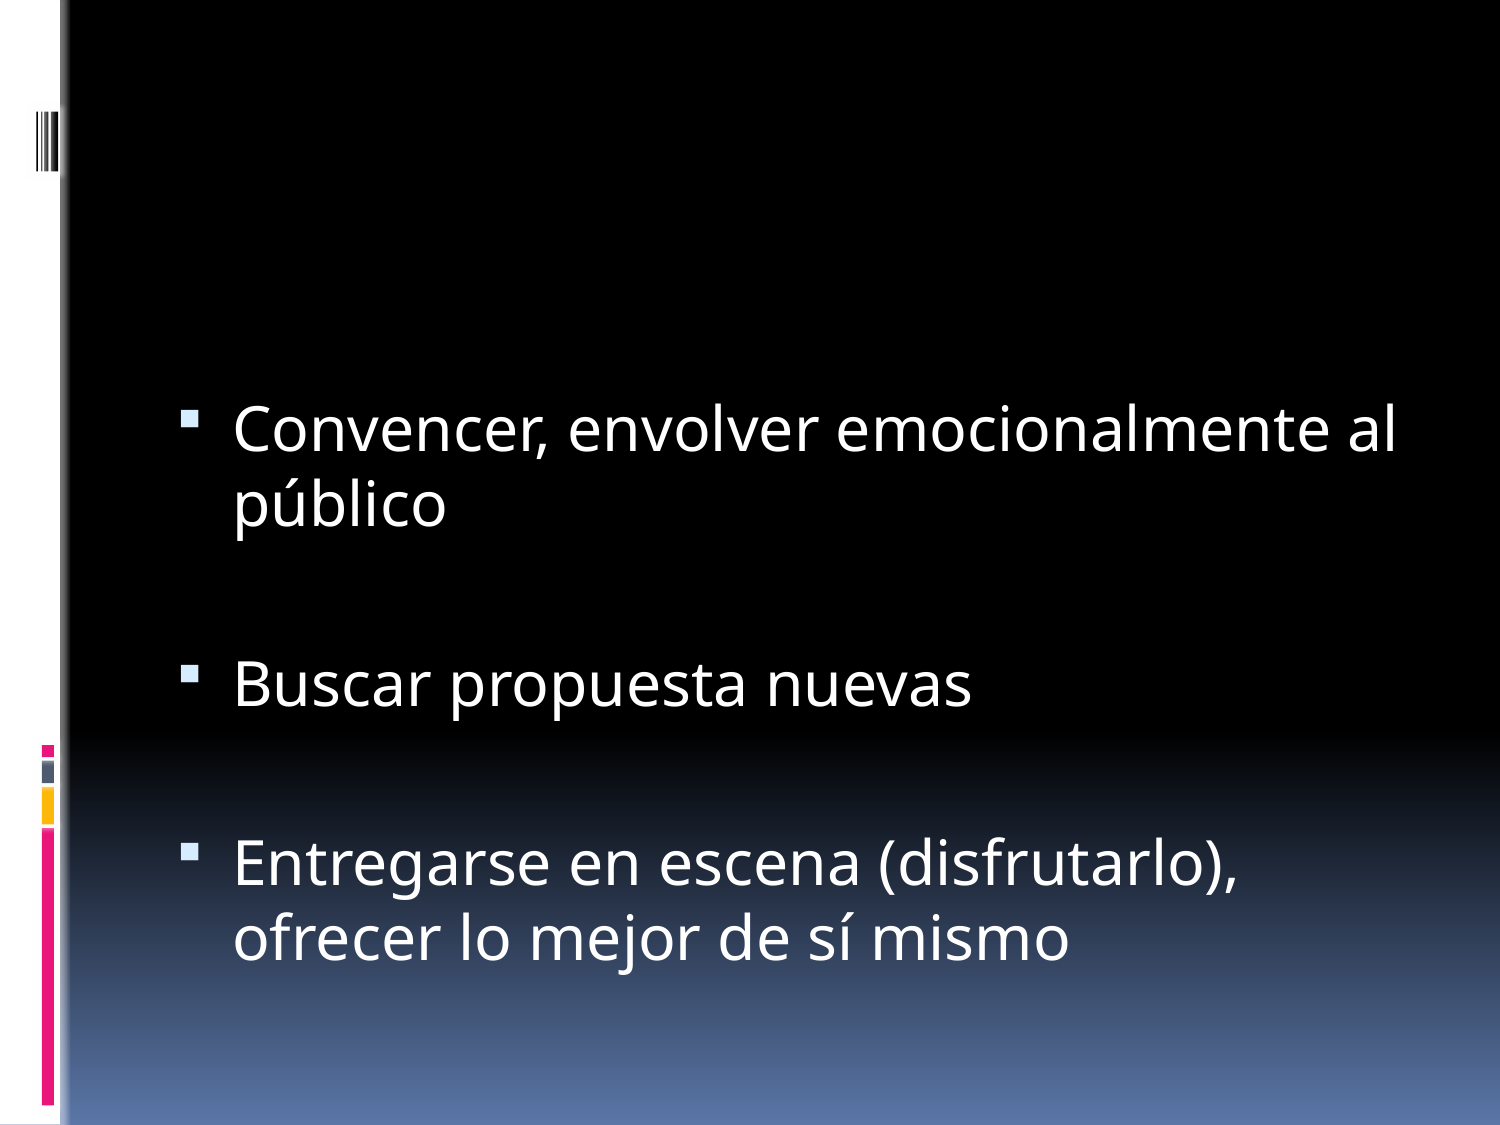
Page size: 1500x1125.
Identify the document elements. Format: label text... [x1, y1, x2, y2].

list Convencer, envolver emocionalmente al público Buscar propuesta nuevas Entregarse en escena (disfrutarlo), ofrecer lo mejor de sí mismo [150, 292, 1425, 1043]
